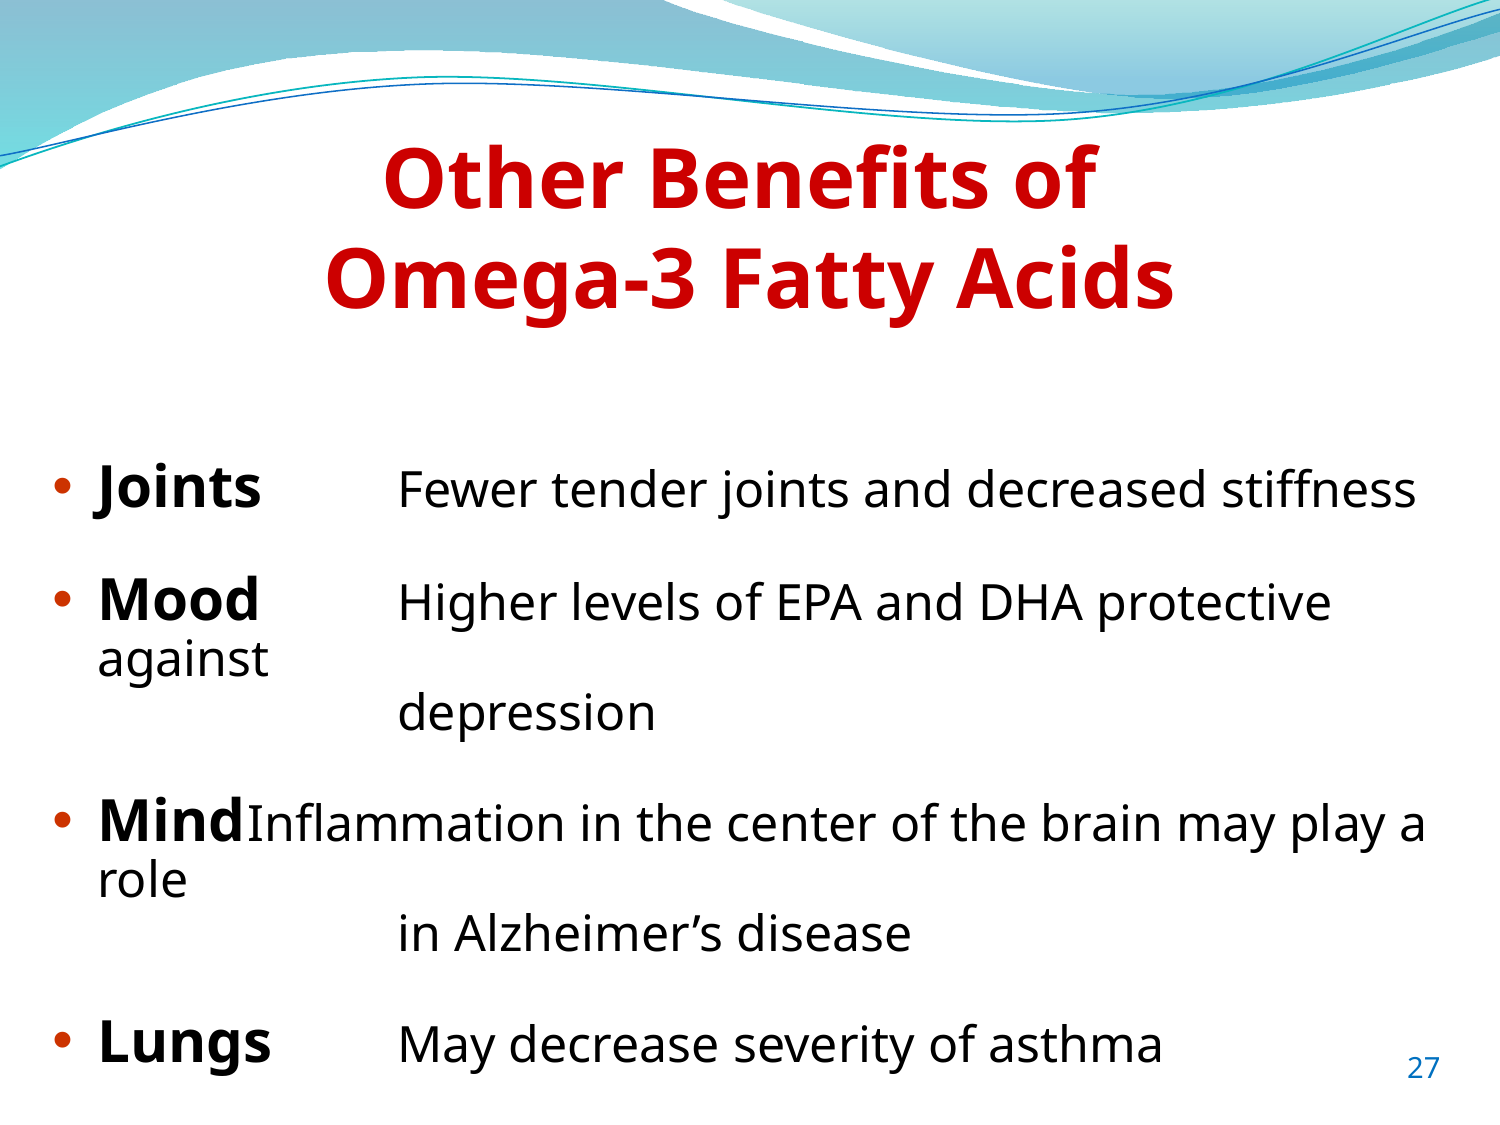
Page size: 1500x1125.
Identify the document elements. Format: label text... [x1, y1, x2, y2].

list Joints Fewer tender joints and decreased stiffness Mood Higher levels of EPA and DHA protective against depression Mind Inflammation in the center of the brain may play a role in Alzheimer’s disease Lungs May decrease severity of asthma [37, 450, 1498, 1088]
title Other Benefits of Omega-3 Fatty Acids [0, 0, 1500, 325]
text_box 27 [1349, 1012, 1498, 1125]
